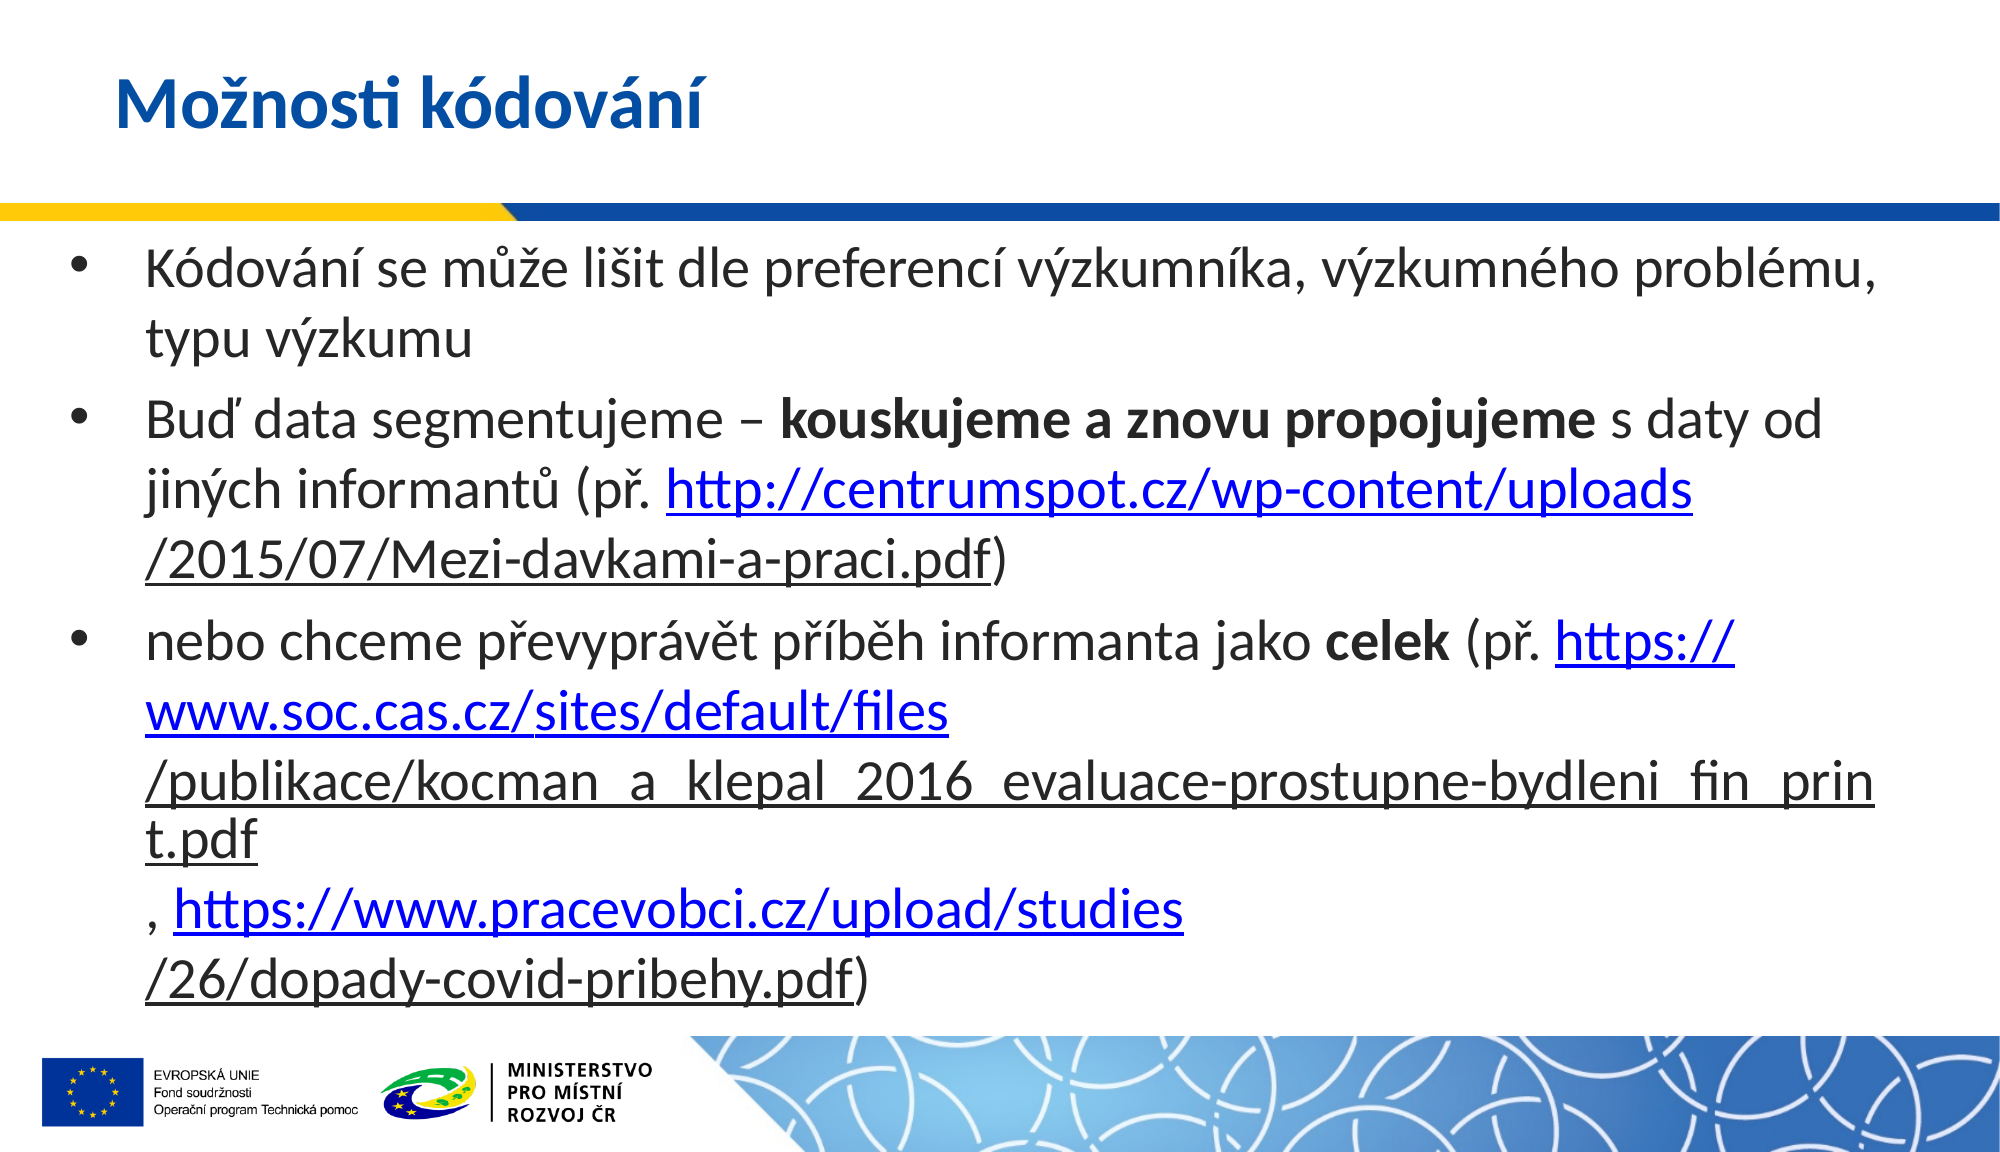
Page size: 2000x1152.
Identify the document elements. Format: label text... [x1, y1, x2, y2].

picture [0, 203, 2000, 221]
picture [19, 1035, 674, 1149]
list Kódování se může lišit dle preferencí výzkumníka, výzkumného problému, typu výzkumu Buď data segmentujeme – kouskujeme a znovu propojujeme s daty od jiných informantů (př. http://centrumspot.cz/wp-content/uploads/2015/07/Mezi-davkami-a-praci.pdf) nebo chceme převyprávět příběh informanta jako celek (př. https://www.soc.cas.cz/sites/default/files/publikace/kocman_a_klepal_2016_evaluace-prostupne-bydleni_fin_print.pdf, https://www.pracevobci.cz/upload/studies/26/dopady-covid-pribehy.pdf) [54, 221, 1900, 1029]
picture [680, 1036, 2000, 1152]
title Možnosti kódování [99, 46, 1900, 198]
